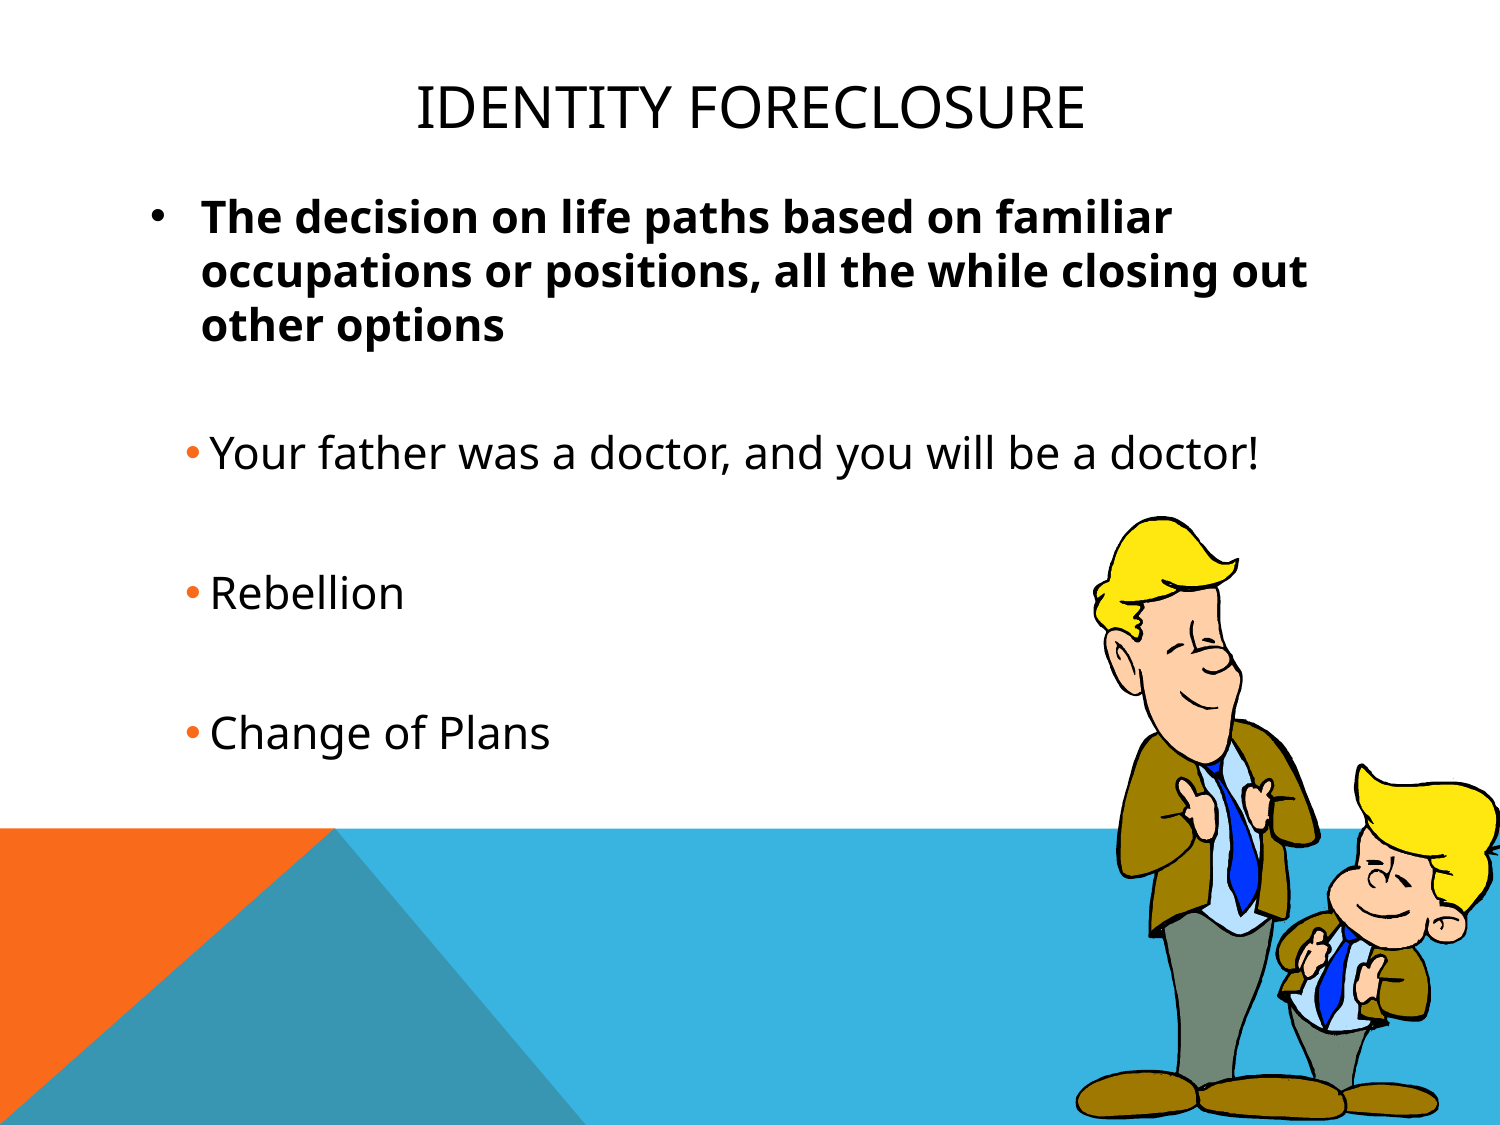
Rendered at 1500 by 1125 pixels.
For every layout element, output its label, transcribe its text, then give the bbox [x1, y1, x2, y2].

picture [1074, 512, 1500, 1124]
list The decision on life paths based on familiar occupations or positions, all the while closing out other options Your father was a doctor, and you will be a doctor! Rebellion Change of Plans [135, 180, 1369, 768]
title Identity Foreclosure [135, 60, 1369, 150]
